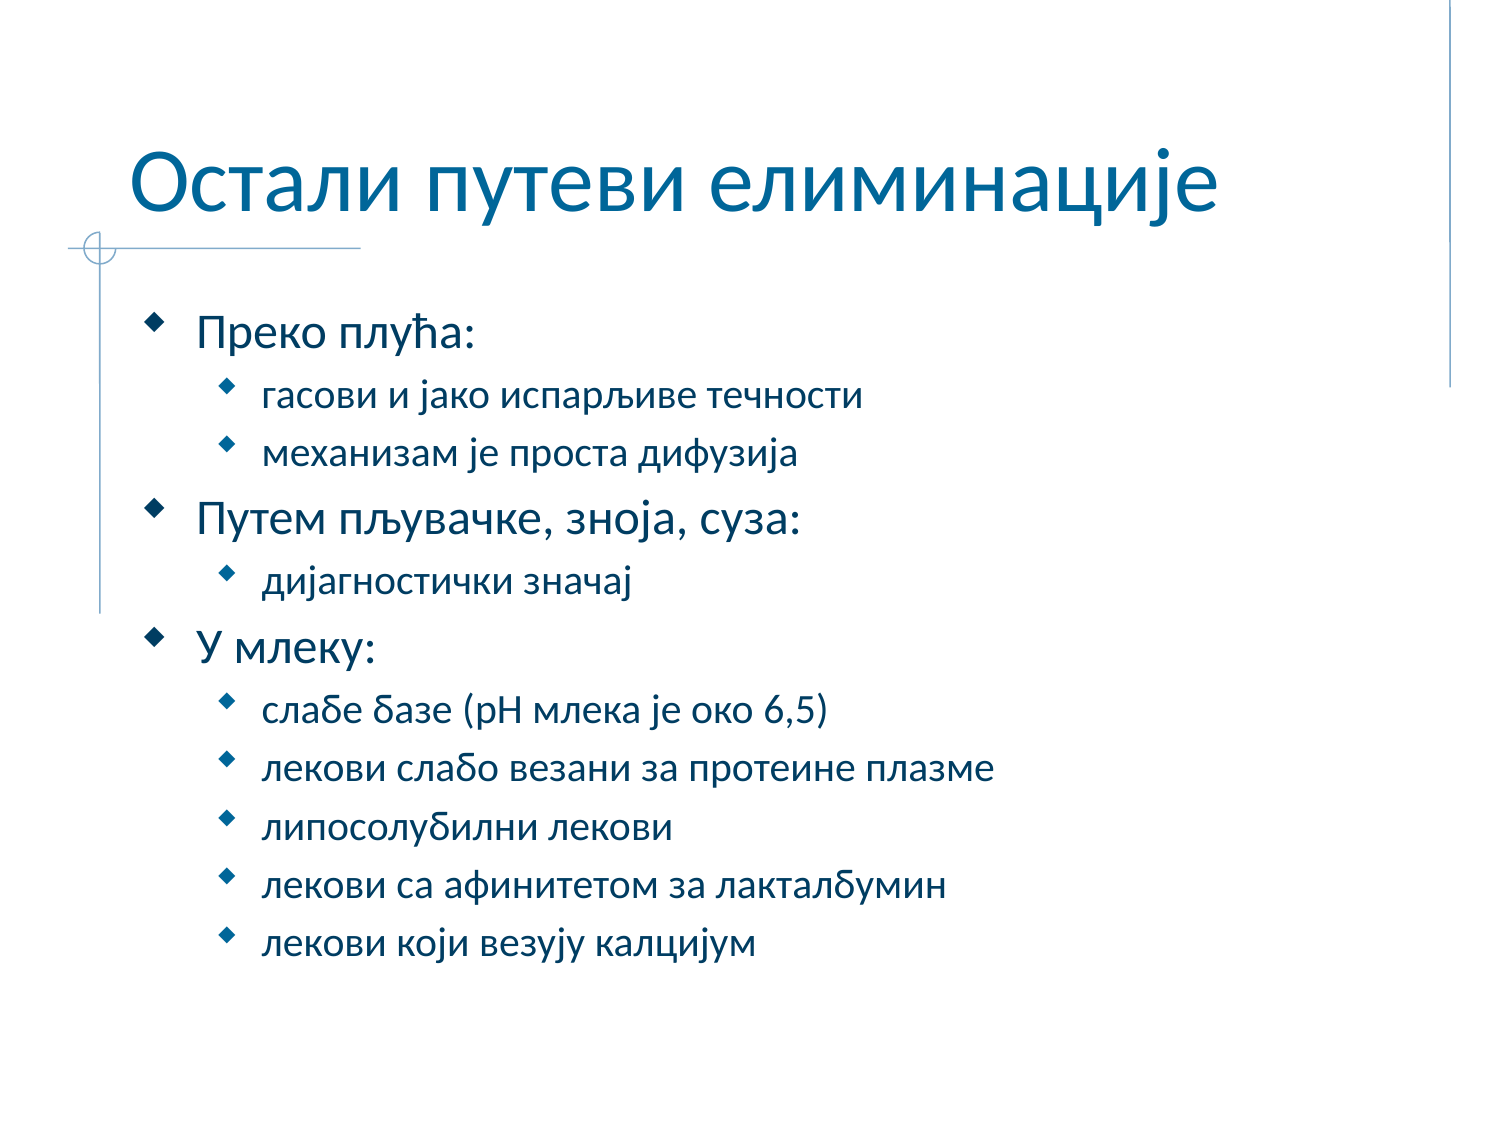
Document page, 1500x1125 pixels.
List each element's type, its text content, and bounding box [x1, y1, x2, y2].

title Остали путеви елиминације [113, 49, 1436, 238]
list Преко плућа: гасови и јако испарљиве течности механизам је проста дифузија Путем пљувачке, зноја, суза: дијагностички значај У млеку: слабе базе (рН млека је око 6,5) лекови слабо везани за протеине плазме липосолубилни лекови лекови са афинитетом за лакталбумин лекови који везују калцијум [124, 290, 1400, 1026]
